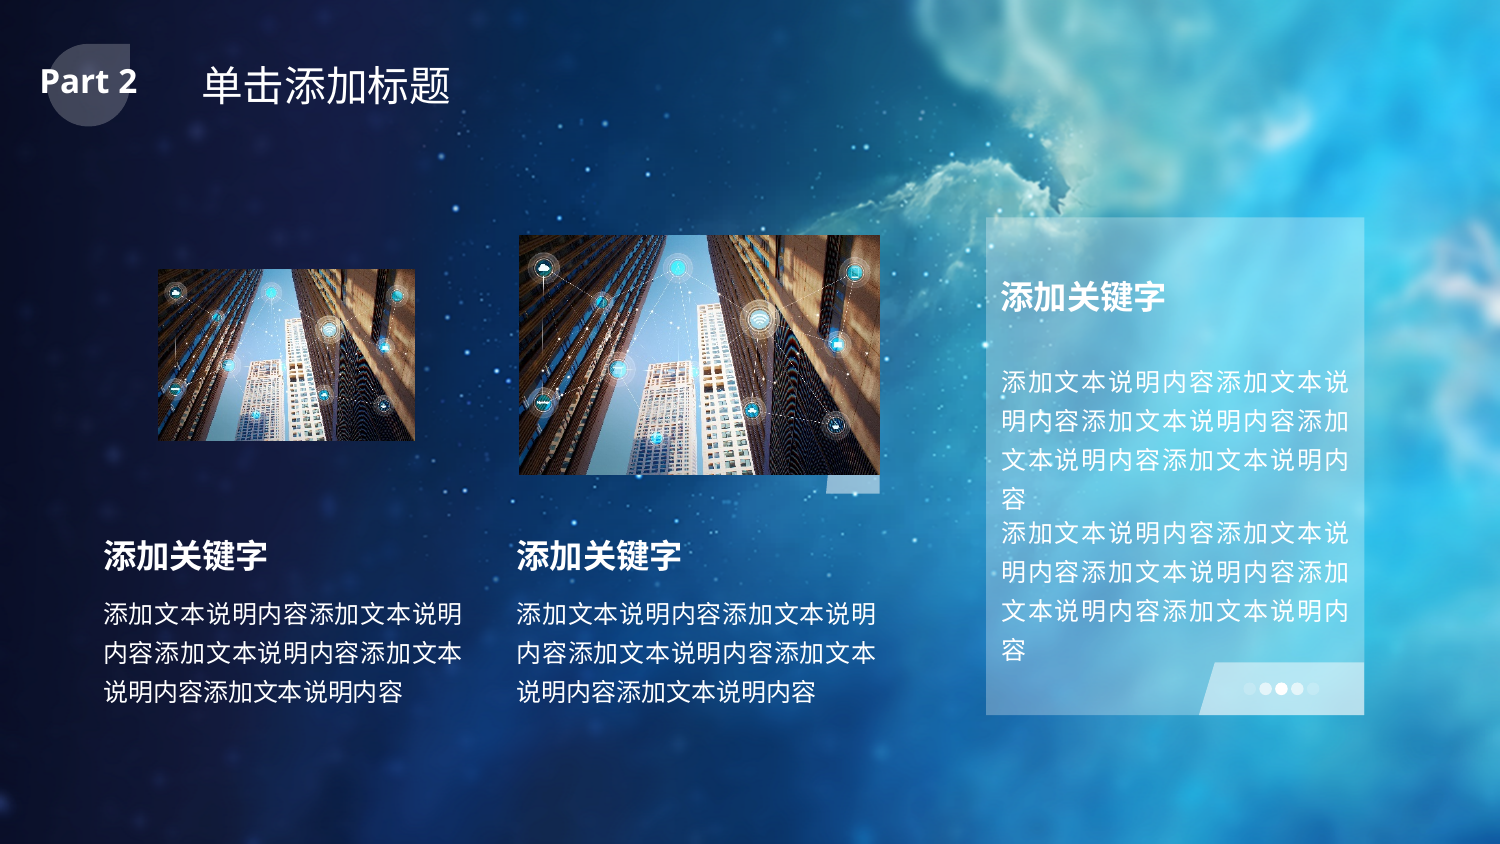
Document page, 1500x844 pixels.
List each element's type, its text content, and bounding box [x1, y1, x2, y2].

text_box 添加关键字 [502, 516, 739, 583]
text_box 添加文本说明内容添加文本说明内容添加文本说明内容添加文本说明内容添加文本说明内容 [986, 350, 1365, 501]
text_box [986, 672, 1211, 716]
text_box 添加文本说明内容添加文本说明内容添加文本说明内容添加文本说明内容添加文本说明内容 [88, 582, 479, 714]
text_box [22, 43, 154, 127]
text_box 添加关键字 [986, 256, 1223, 324]
text_box [986, 217, 1365, 350]
text_box 添加关键字 [88, 516, 325, 583]
text_box [1198, 662, 1365, 716]
text_box 添加文本说明内容添加文本说明内容添加文本说明内容添加文本说明内容添加文本说明内容 [502, 582, 892, 714]
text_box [1243, 682, 1320, 696]
text_box [826, 475, 880, 494]
text_box 添加文本说明内容添加文本说明内容添加文本说明内容添加文本说明内容添加文本说明内容 [986, 501, 1365, 672]
text_box 单击添加标题 [186, 52, 467, 118]
picture [0, 0, 1500, 844]
